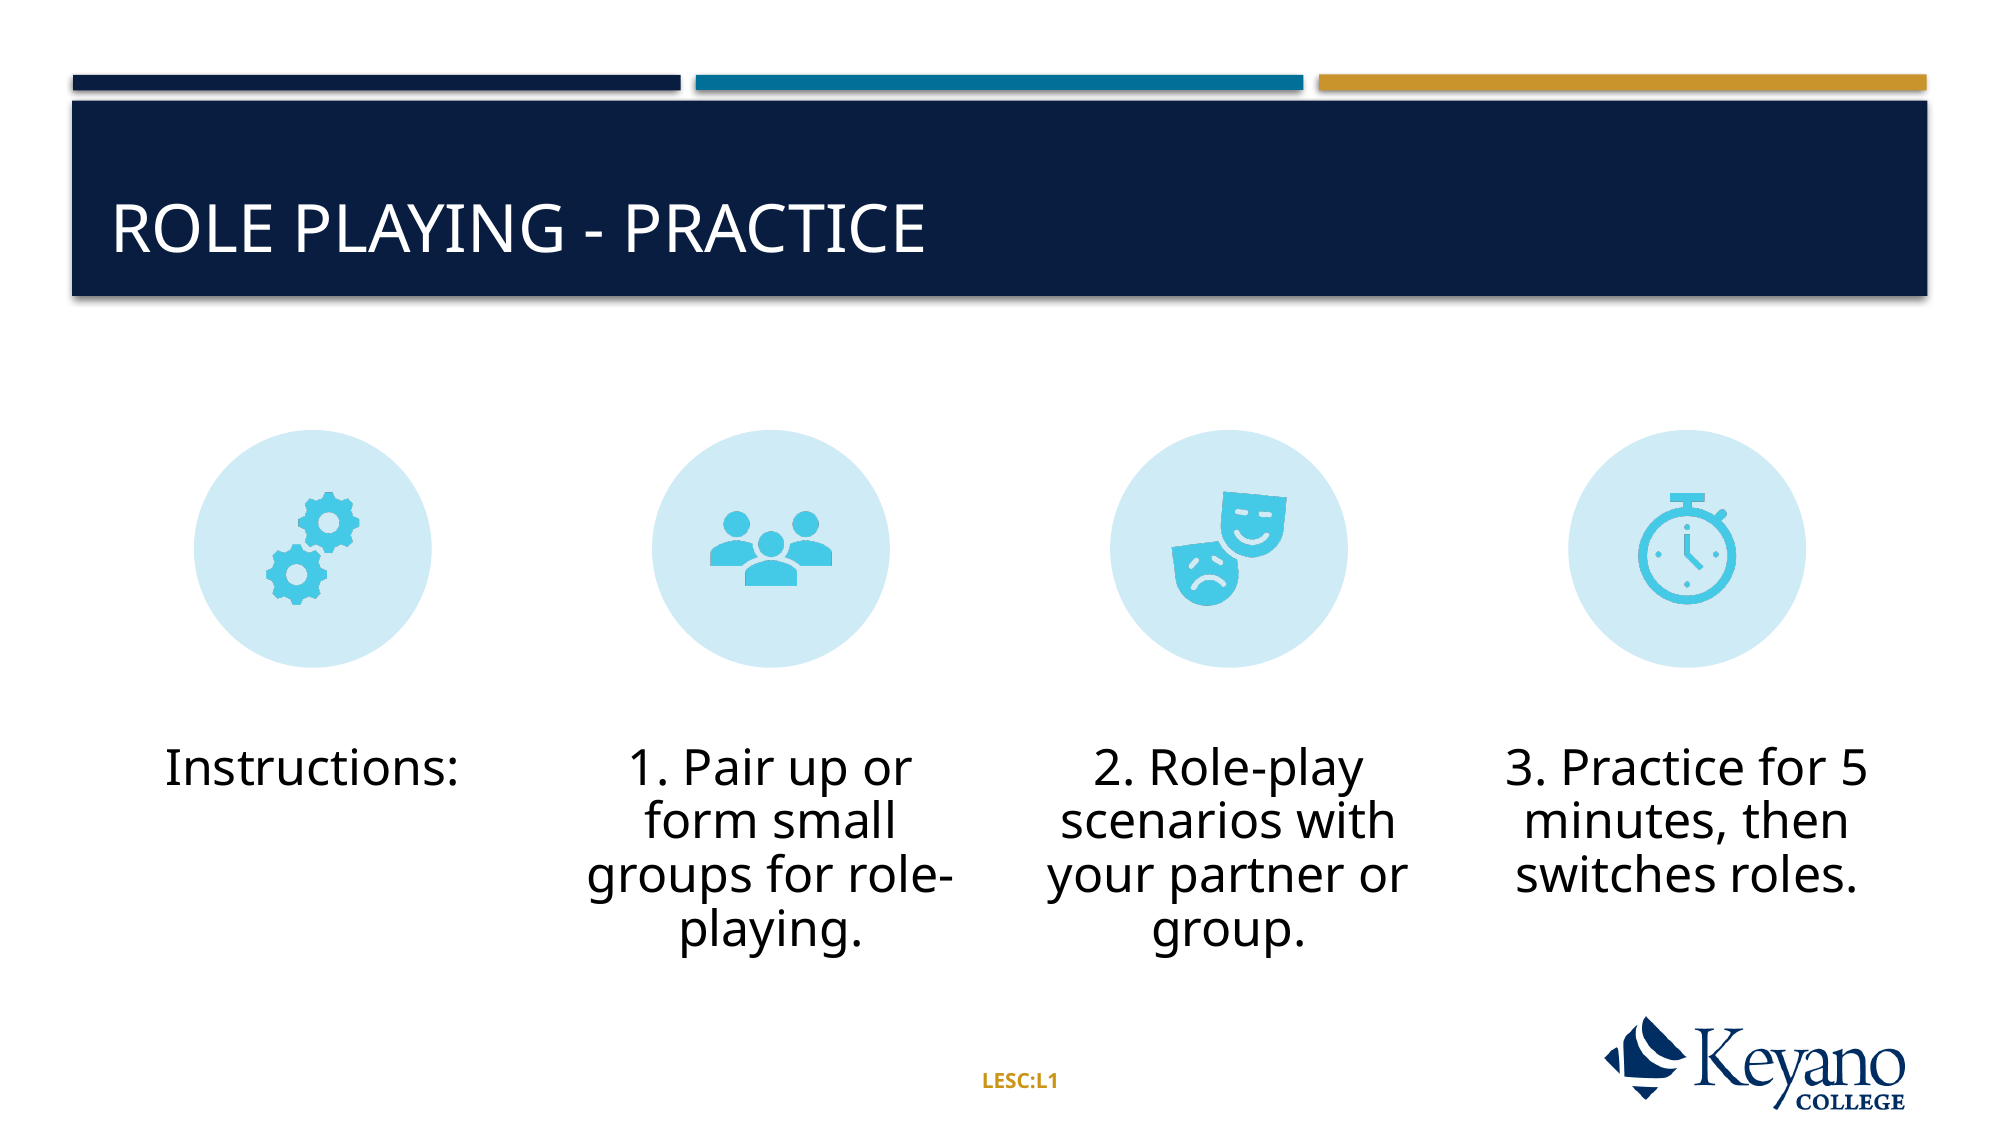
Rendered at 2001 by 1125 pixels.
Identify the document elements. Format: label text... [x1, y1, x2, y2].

title Role Playing - practice [95, 123, 1905, 274]
picture [1604, 1025, 1905, 1110]
footer LESC:L1 [800, 1050, 1241, 1110]
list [94, 357, 1906, 1025]
